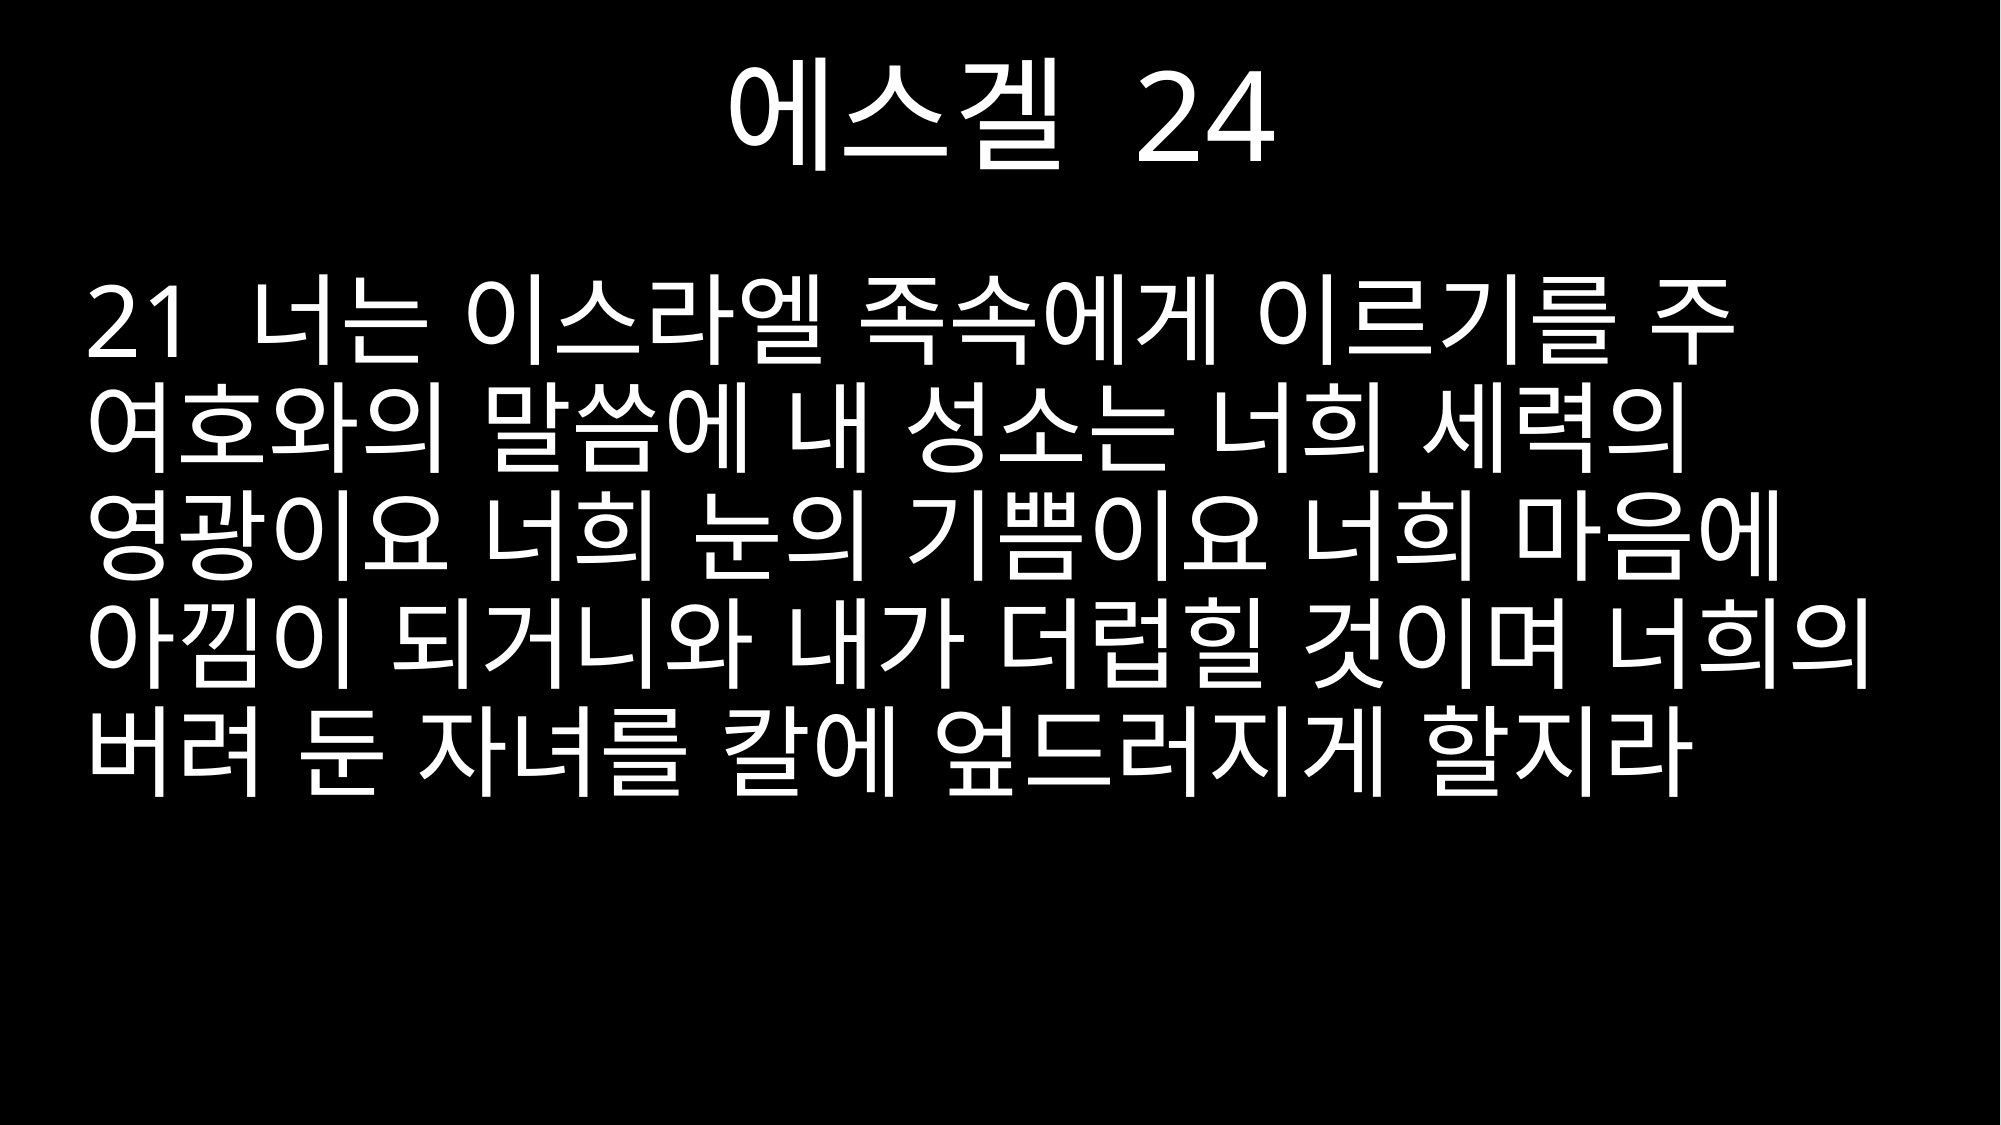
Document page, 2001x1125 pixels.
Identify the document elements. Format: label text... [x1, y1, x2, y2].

picture [0, 0, 2001, 1125]
footer 에스겔 24 [0, 32, 2000, 192]
list 21 너는 이스라엘 족속에게 이르기를 주 여호와의 말씀에 내 성소는 너희 세력의 영광이요 너희 눈의 기쁨이요 너희 마음에 아낌이 되거니와 내가 더럽힐 것이며 너희의 버려 둔 자녀를 칼에 엎드러지게 할지라 [69, 263, 1953, 423]
